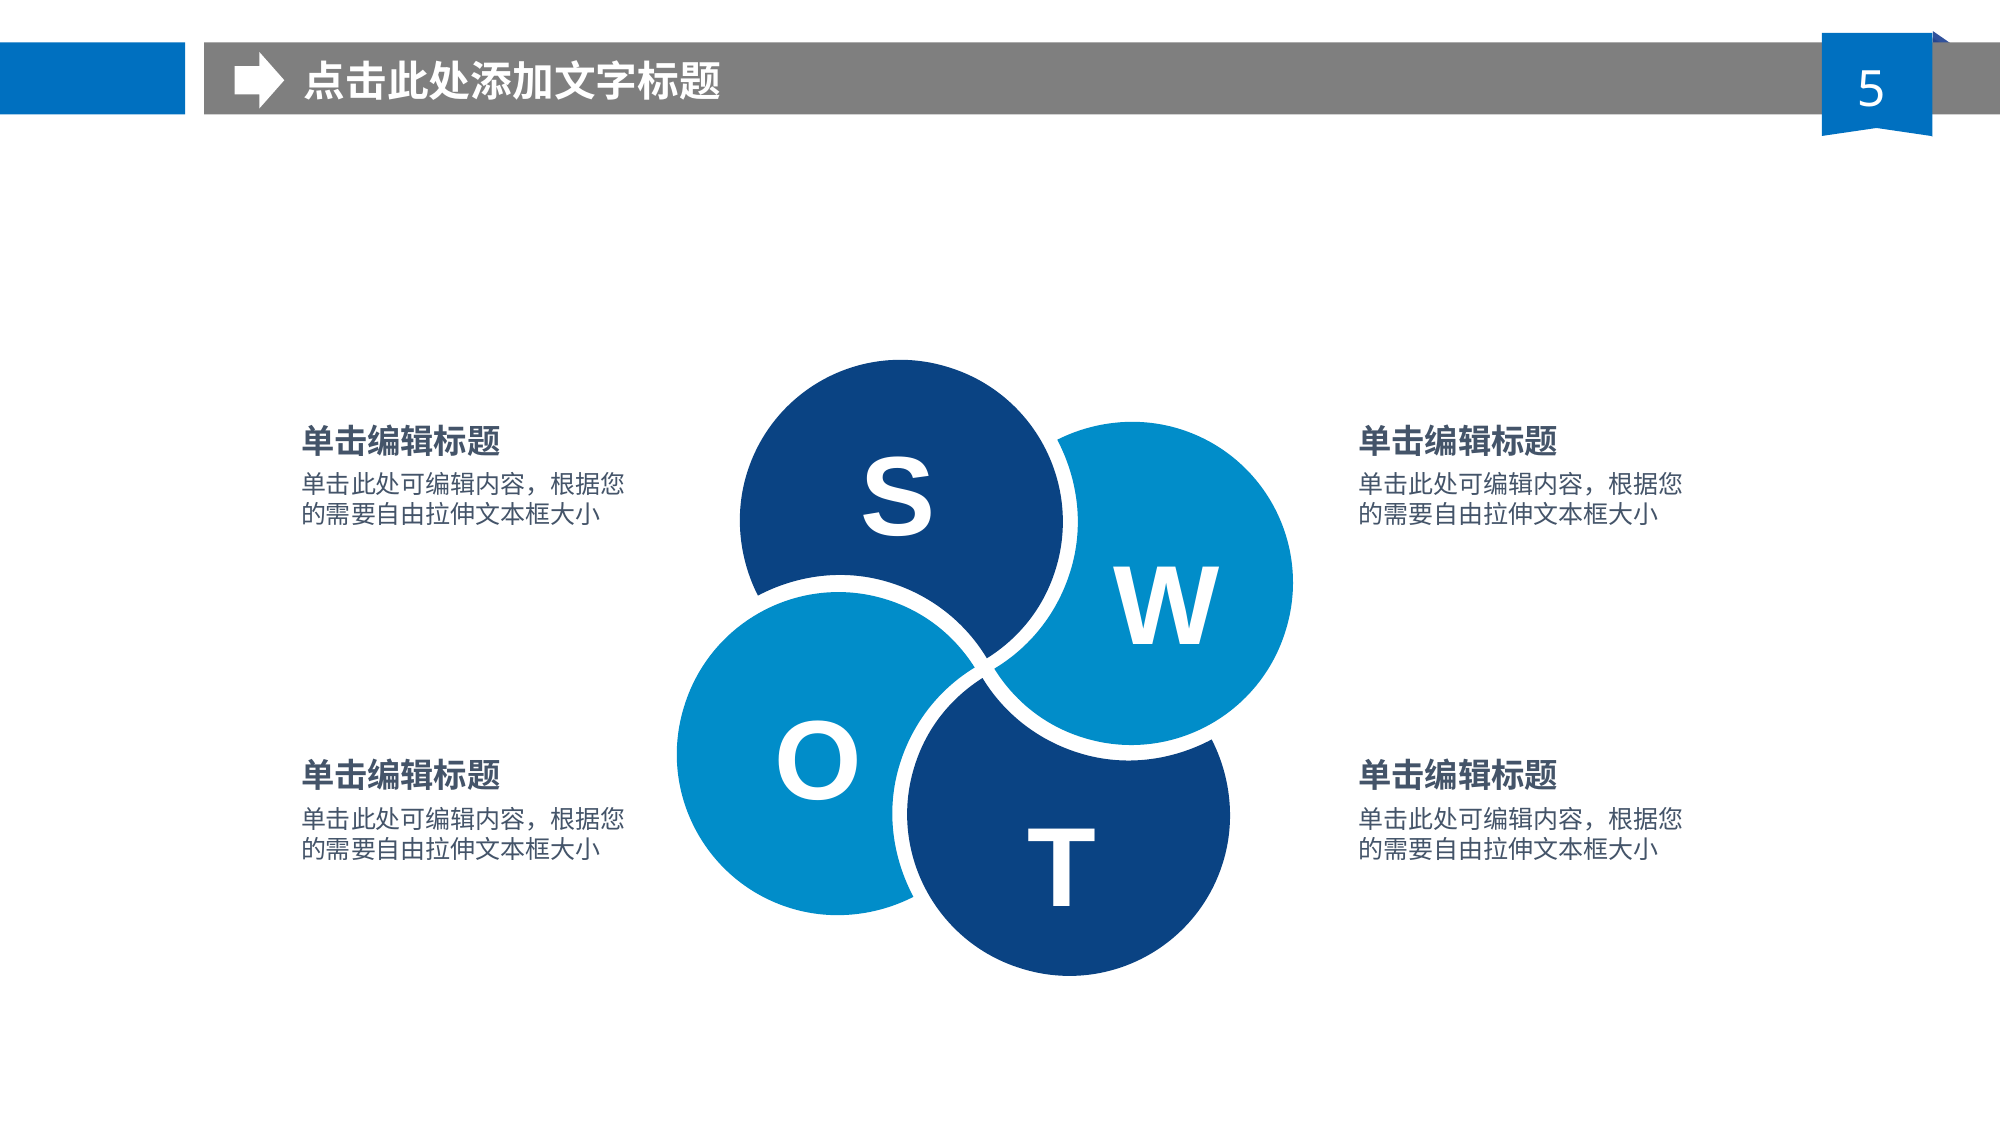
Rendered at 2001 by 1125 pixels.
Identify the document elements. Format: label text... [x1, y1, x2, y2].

text_box [1057, 421, 1294, 657]
text_box S [789, 413, 1006, 569]
text_box [0, 42, 186, 115]
text_box 单击编辑标题 [301, 420, 685, 460]
text_box [994, 601, 1263, 746]
text_box [234, 52, 285, 109]
text_box [1933, 42, 2000, 115]
text_box 单击编辑标题 [1358, 754, 1742, 795]
text_box [739, 359, 1063, 659]
text_box 单击此处可编辑内容，根据您的需要自由拉伸文本框大小 [1358, 803, 1692, 864]
text_box 5 [1822, 49, 1933, 193]
text_box 单击编辑标题 [301, 754, 685, 795]
text_box 单击此处可编辑内容，根据您的需要自由拉伸文本框大小 [301, 468, 635, 529]
text_box [908, 678, 1231, 976]
text_box O [709, 677, 927, 832]
text_box [676, 592, 975, 916]
text_box 单击此处可编辑内容，根据您的需要自由拉伸文本框大小 [301, 803, 635, 864]
text_box 点击此处添加文字标题 [288, 47, 753, 112]
text_box [204, 42, 1821, 115]
text_box 单击此处可编辑内容，根据您的需要自由拉伸文本框大小 [1358, 468, 1692, 529]
text_box T [953, 784, 1171, 939]
text_box [1932, 31, 1949, 42]
text_box W [1058, 521, 1275, 677]
text_box [1821, 32, 1933, 136]
text_box 单击编辑标题 [1358, 420, 1742, 460]
